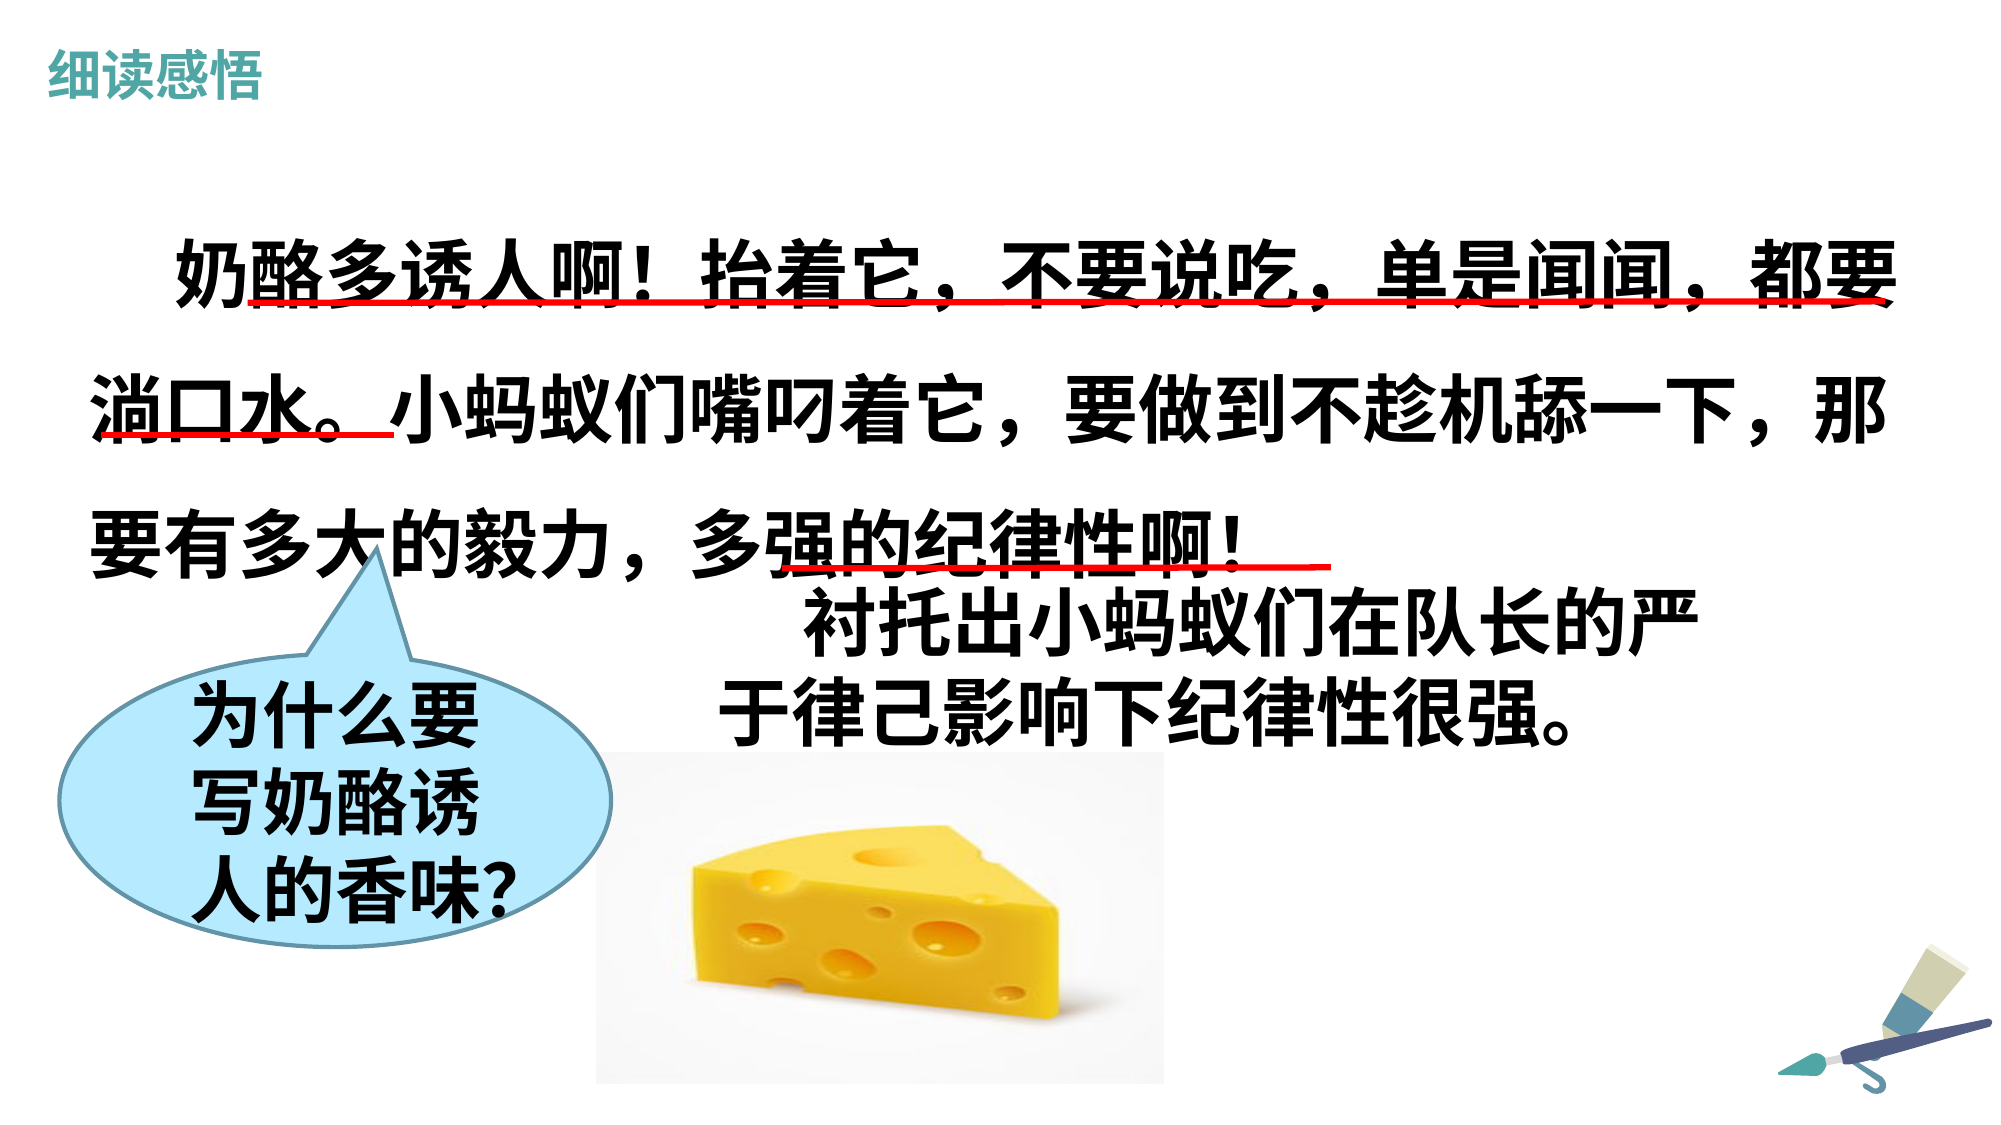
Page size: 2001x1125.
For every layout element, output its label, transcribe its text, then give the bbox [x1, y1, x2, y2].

text_box 为什么要写奶酪诱人的香味？ [58, 546, 597, 949]
picture [596, 752, 1164, 1084]
text_box 细读感悟 [32, 33, 347, 114]
text_box 奶酪多诱人啊！抬着它，不要说吃，单是闻闻，都要淌口水。小蚂蚁们嘴叼着它，要做到不趁机舔一下，那要有多大的毅力，多强的纪律性啊！ [73, 174, 1949, 595]
text_box 衬托出小蚂蚁们在队长的严于律己影响下纪律性很强。 [701, 568, 1772, 764]
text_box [1811, 945, 1974, 1125]
